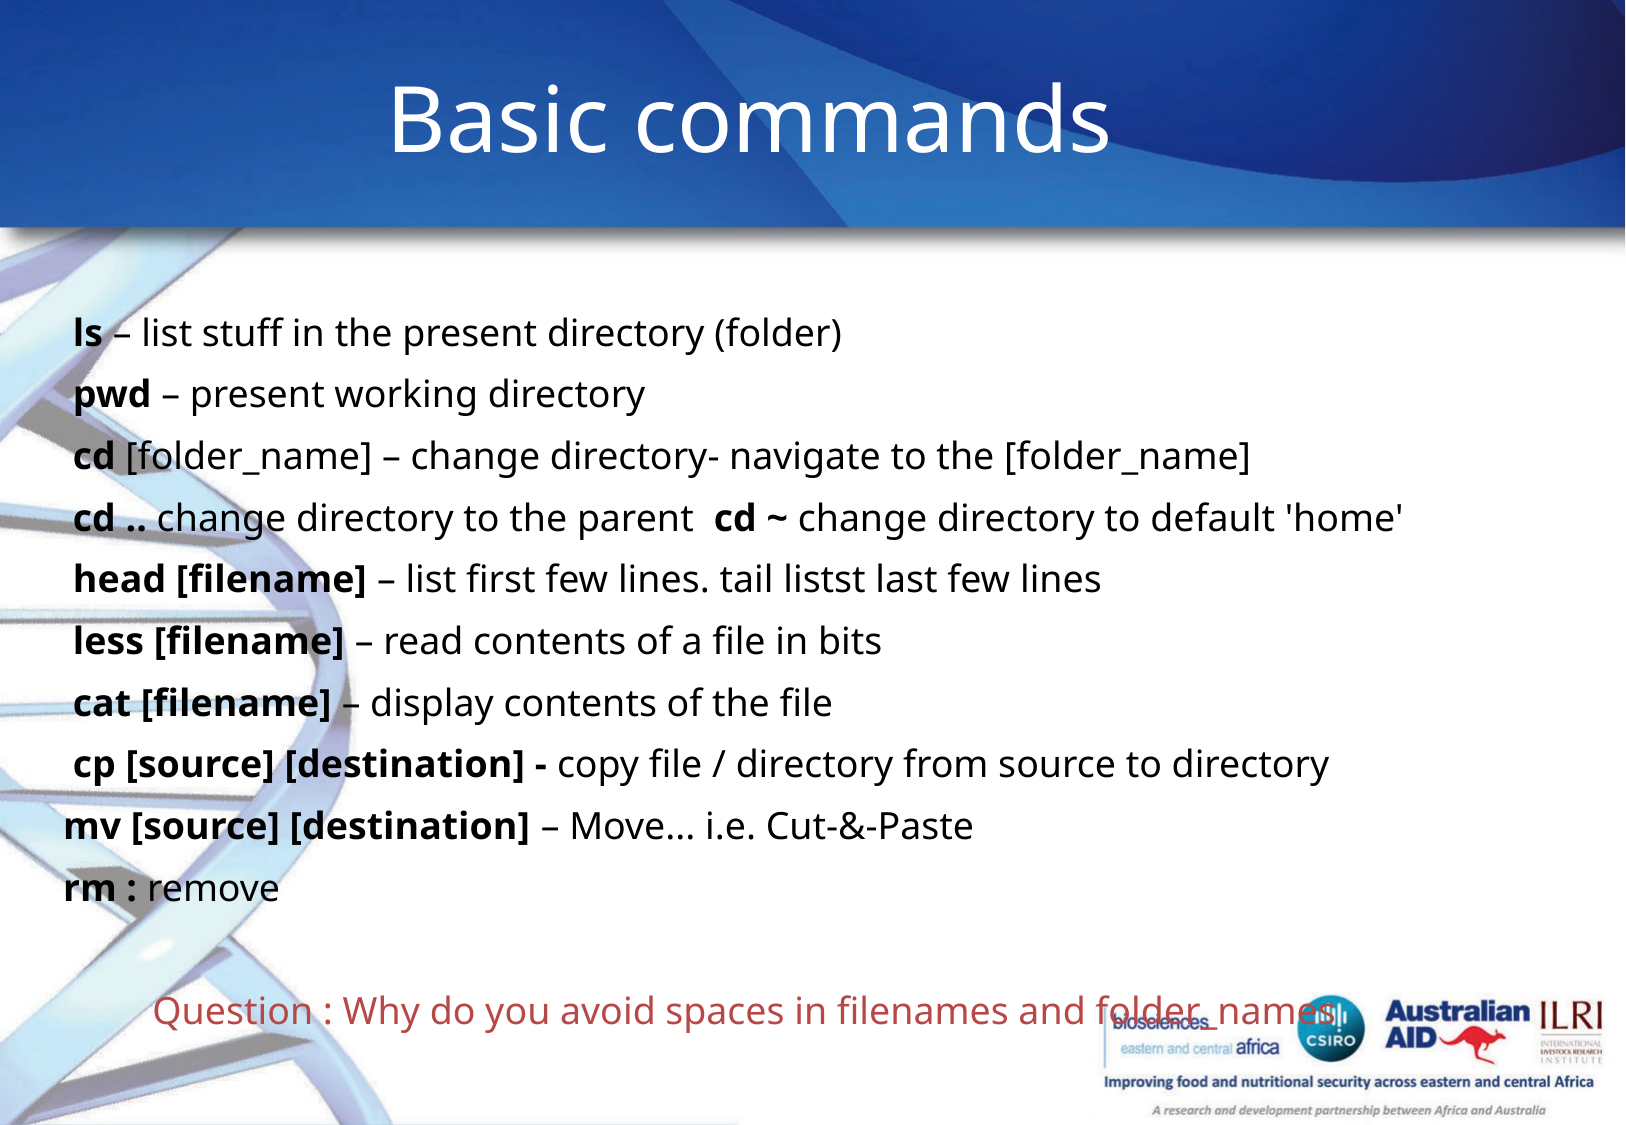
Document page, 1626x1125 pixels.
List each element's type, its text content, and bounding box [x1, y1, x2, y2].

text_box Basic commands [74, 45, 1425, 188]
picture [0, 0, 1626, 1125]
text_box ls – list stuff in the present directory (folder) pwd – present working directory cd [folder_name] – change directory- navigate to the [folder_name] cd .. change directory to the parent cd ~ change directory to default 'home' head [filename] – list first few lines. tail listst last few lines less [filename] – read contents of a file in bits cat [filename] – display contents of the file cp [source] [destination] - copy file / directory from source to directory mv [source] [destination] – Move... i.e. Cut-&-Paste rm : remove Question : Why do you avoid spaces in filenames and folder_names [47, 301, 1441, 1063]
